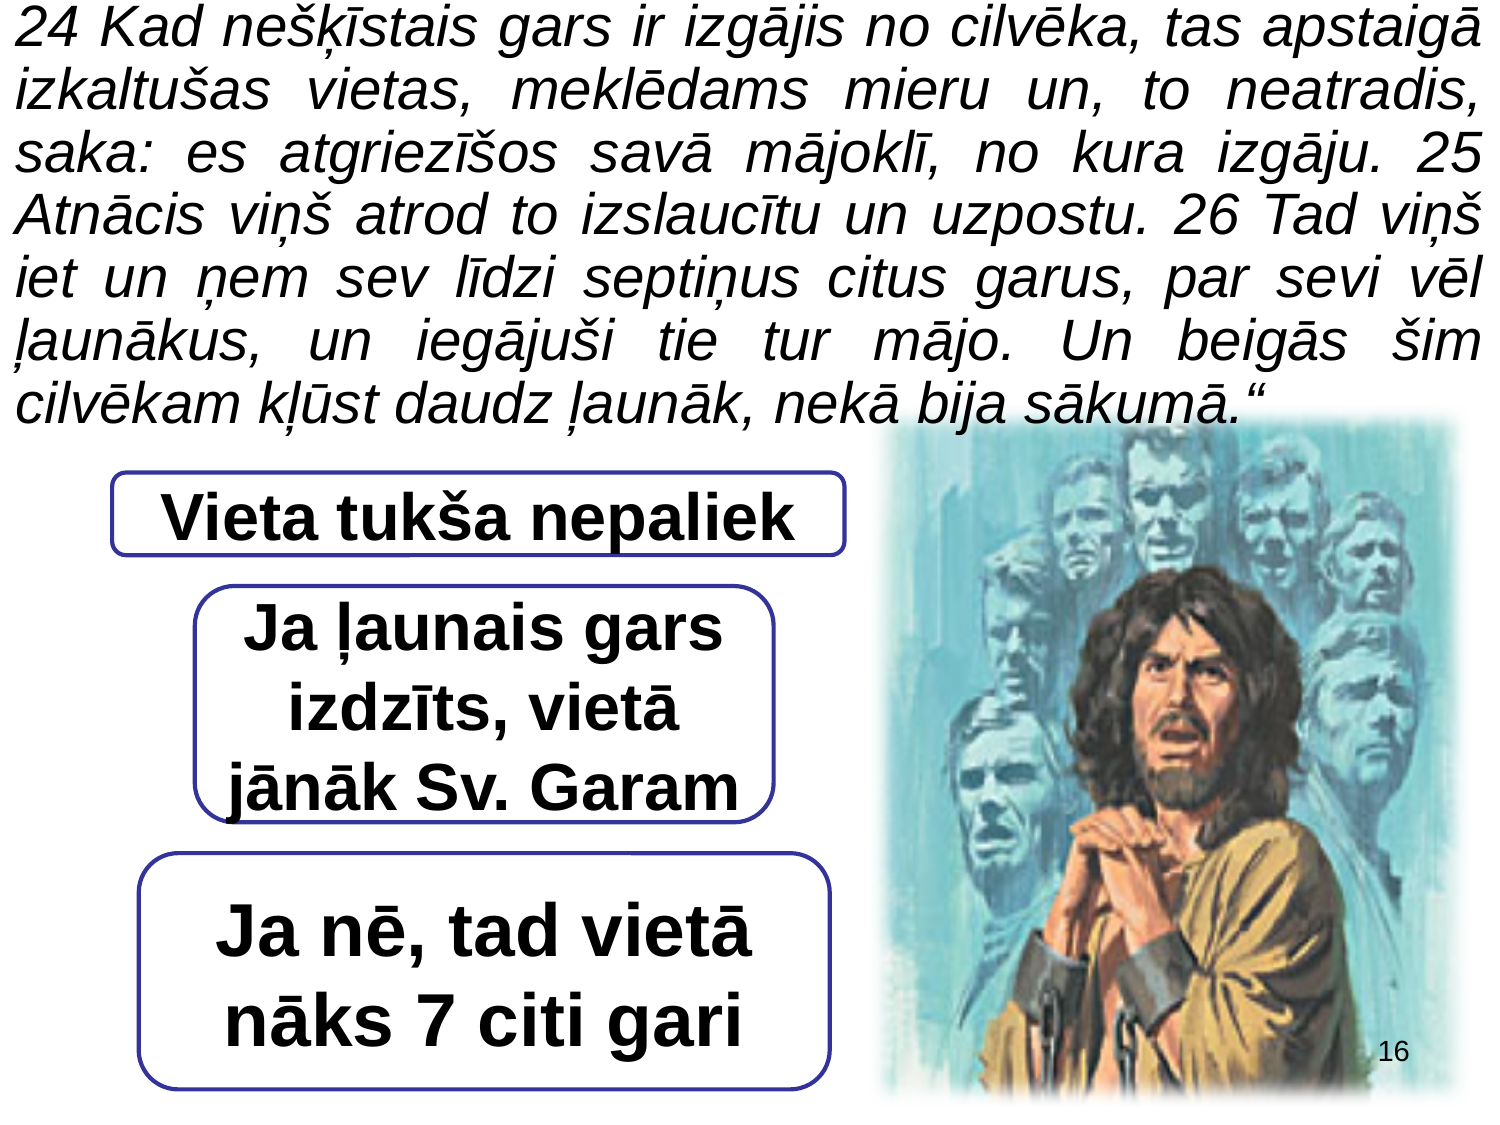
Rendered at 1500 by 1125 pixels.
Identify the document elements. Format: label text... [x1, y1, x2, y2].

text_box Ja ļaunais gars izdzīts, vietā jānāk Sv. Garam [192, 583, 776, 825]
picture [867, 403, 1471, 1107]
text_box Ja nē, tad vietā nāks 7 citi gari [136, 851, 832, 1092]
text_box Vieta tukša nepaliek [110, 470, 847, 558]
list 24 Kad nešķīstais gars ir izgājis no cilvēka, tas apstaigā izkaltušas vietas, meklēdams mieru un, to neatradis, saka: es atgriezīšos savā mājoklī, no kura izgāju. 25 Atnācis viņš atrod to izslaucītu un uzpostu. 26 Tad viņš iet un ņem sev līdzi septiņus citus garus, par sevi vēl ļaunākus, un iegājuši tie tur mājo. Un beigās šim cilvēkam kļūst daudz ļaunāk, nekā bija sākumā.“ [0, 0, 1500, 166]
